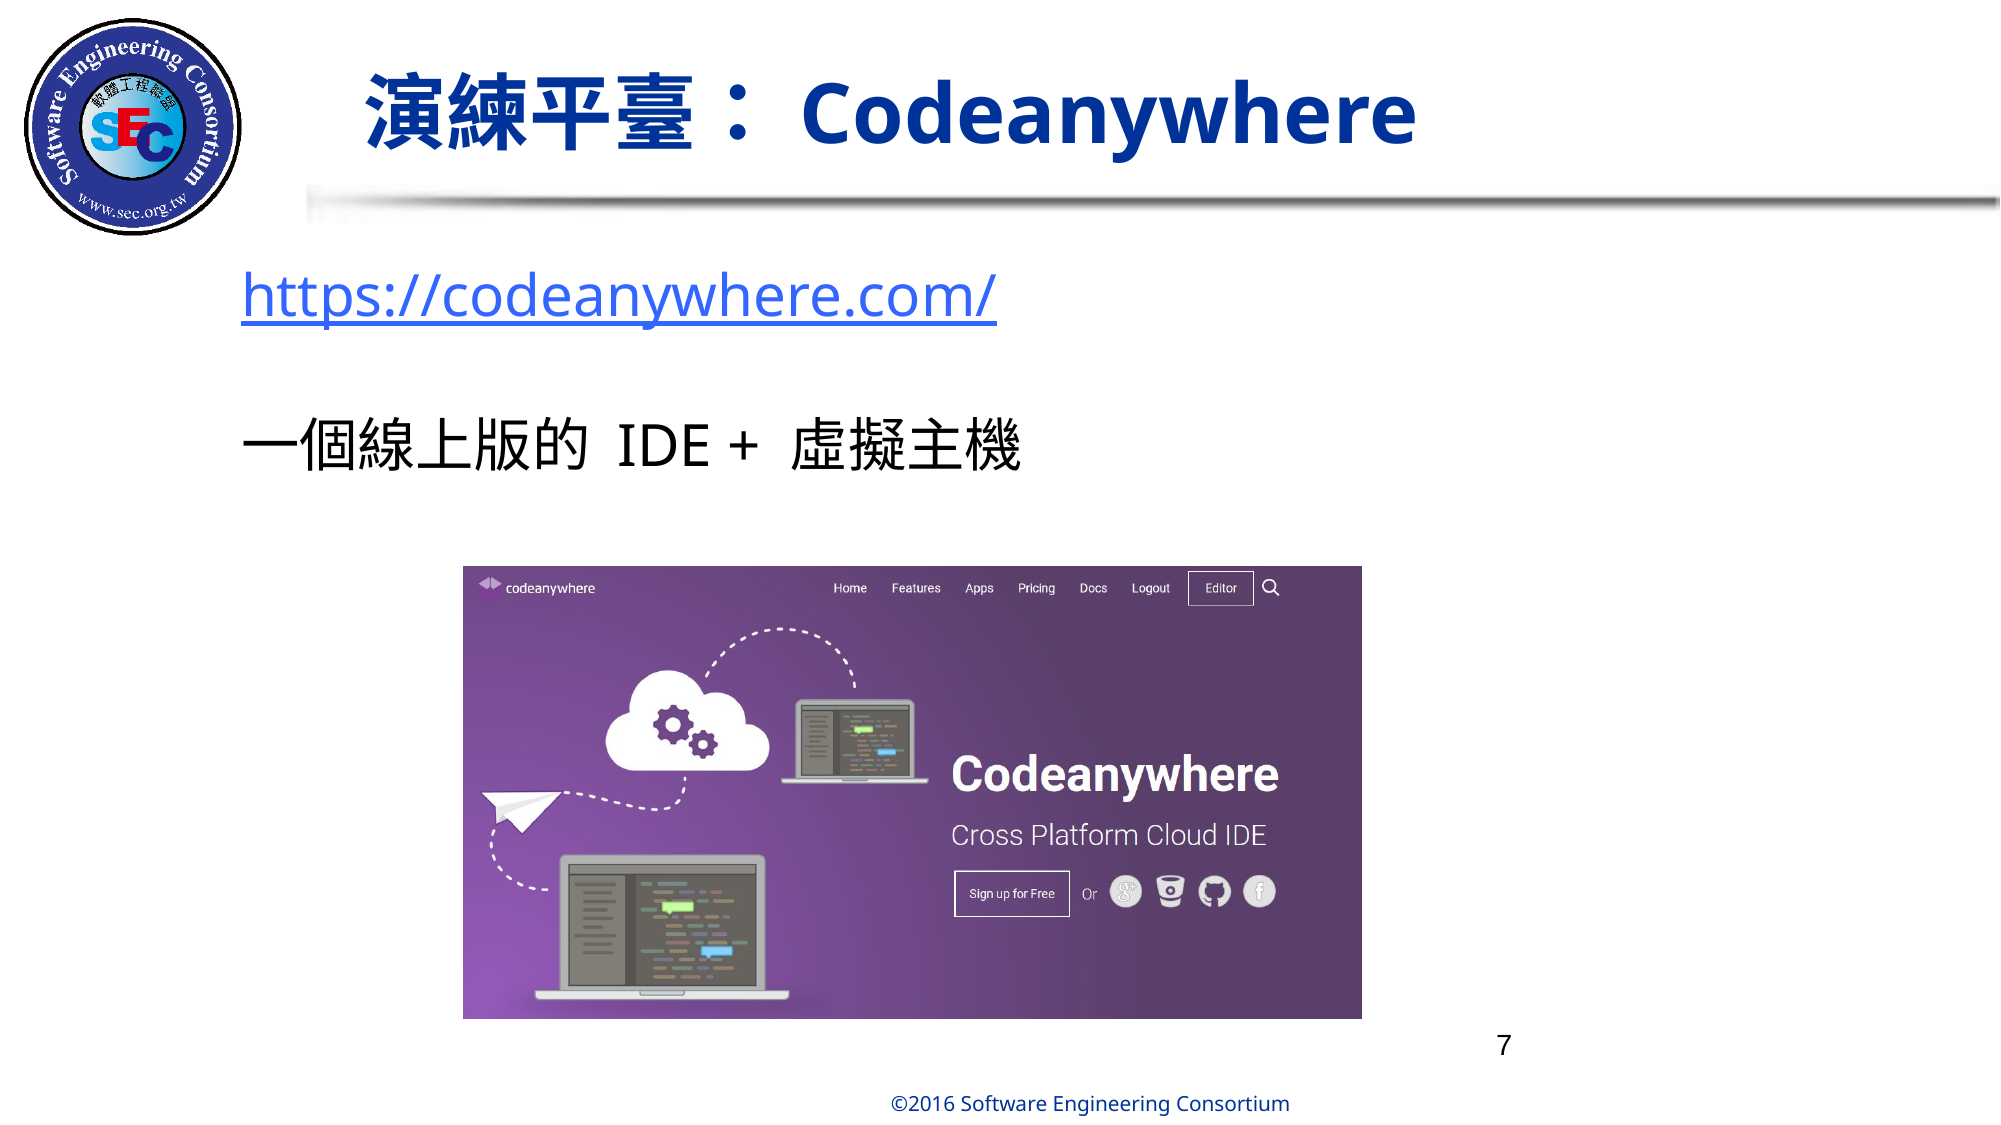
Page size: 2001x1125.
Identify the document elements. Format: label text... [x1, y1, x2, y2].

picture [0, 0, 265, 259]
picture [462, 565, 1362, 1020]
slide_number ‹#› [1481, 1019, 1898, 1094]
picture [306, 184, 2000, 223]
list https://codeanywhere.com/ 一個線上版的 IDE + 虛擬主機 [196, 243, 1898, 1000]
title 演練平臺：Codeanywhere [348, 42, 2000, 179]
